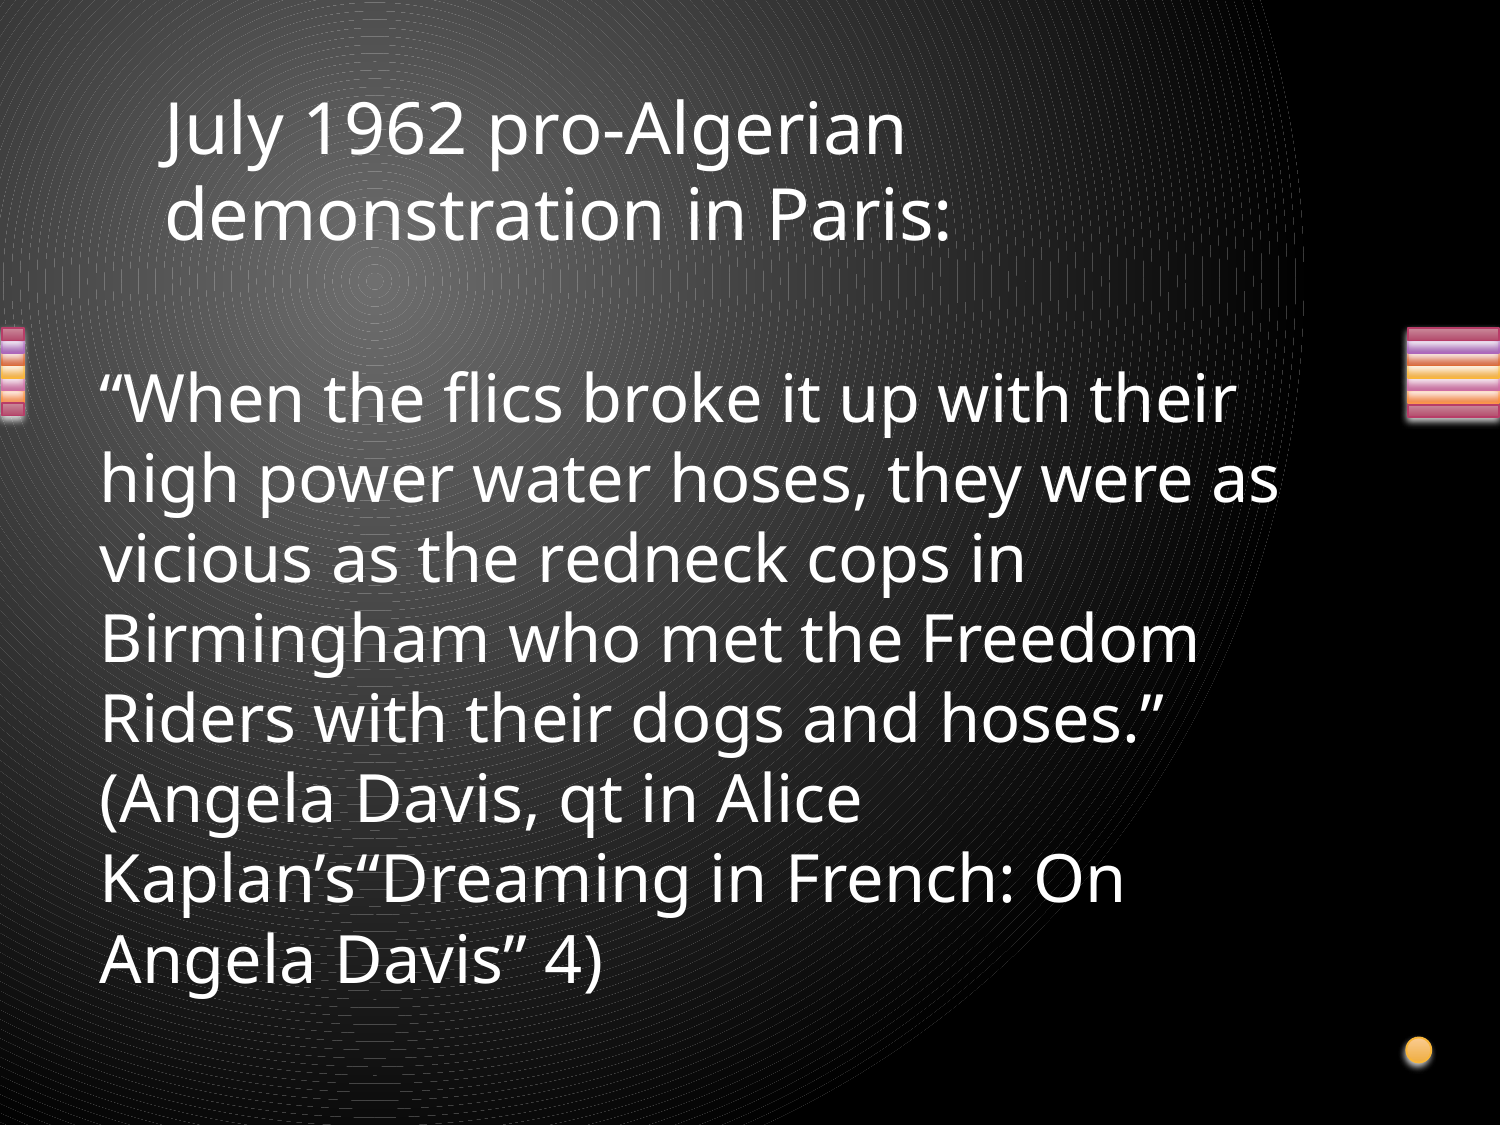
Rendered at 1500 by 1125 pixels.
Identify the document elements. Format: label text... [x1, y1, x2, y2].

title July 1962 pro-Algerian demonstration in Paris: [150, 75, 1413, 263]
list “When the flics broke it up with their high power water hoses, they were as vicious as the redneck cops in Birmingham who met the Freedom Riders with their dogs and hoses.” (Angela Davis, qt in Alice Kaplan’s“Dreaming in French: On Angela Davis” 4) [85, 348, 1360, 1100]
